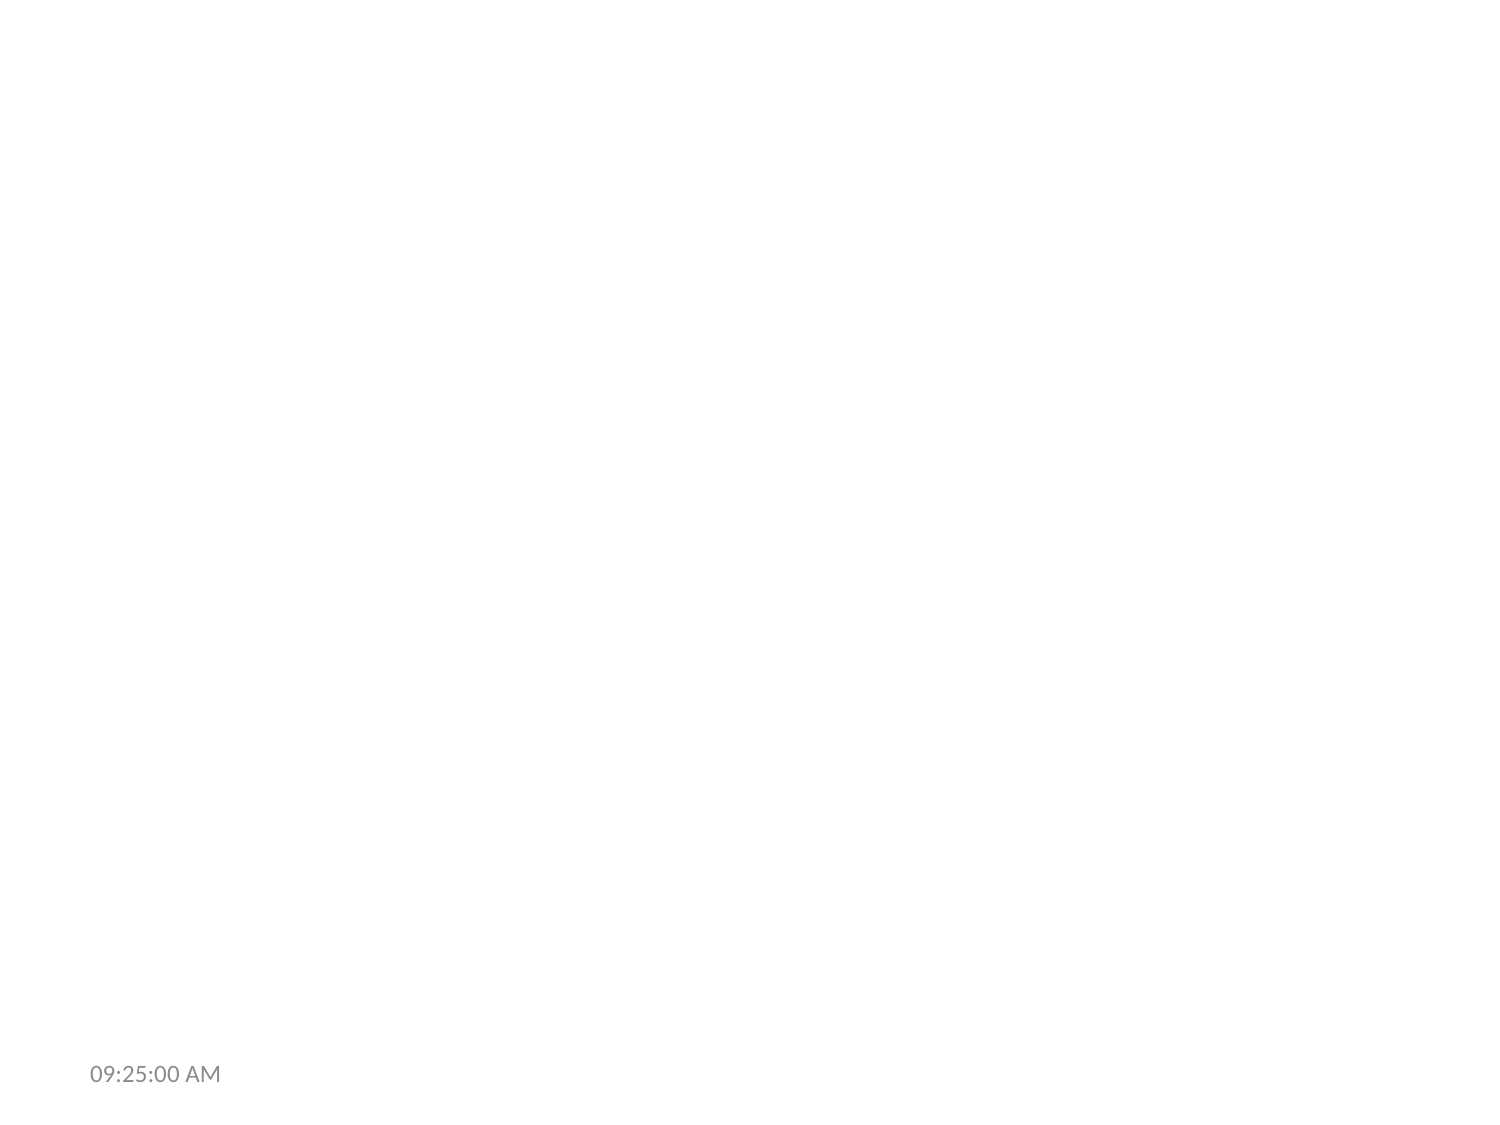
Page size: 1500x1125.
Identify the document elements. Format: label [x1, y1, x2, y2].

slide_number [75, 1042, 425, 1103]
